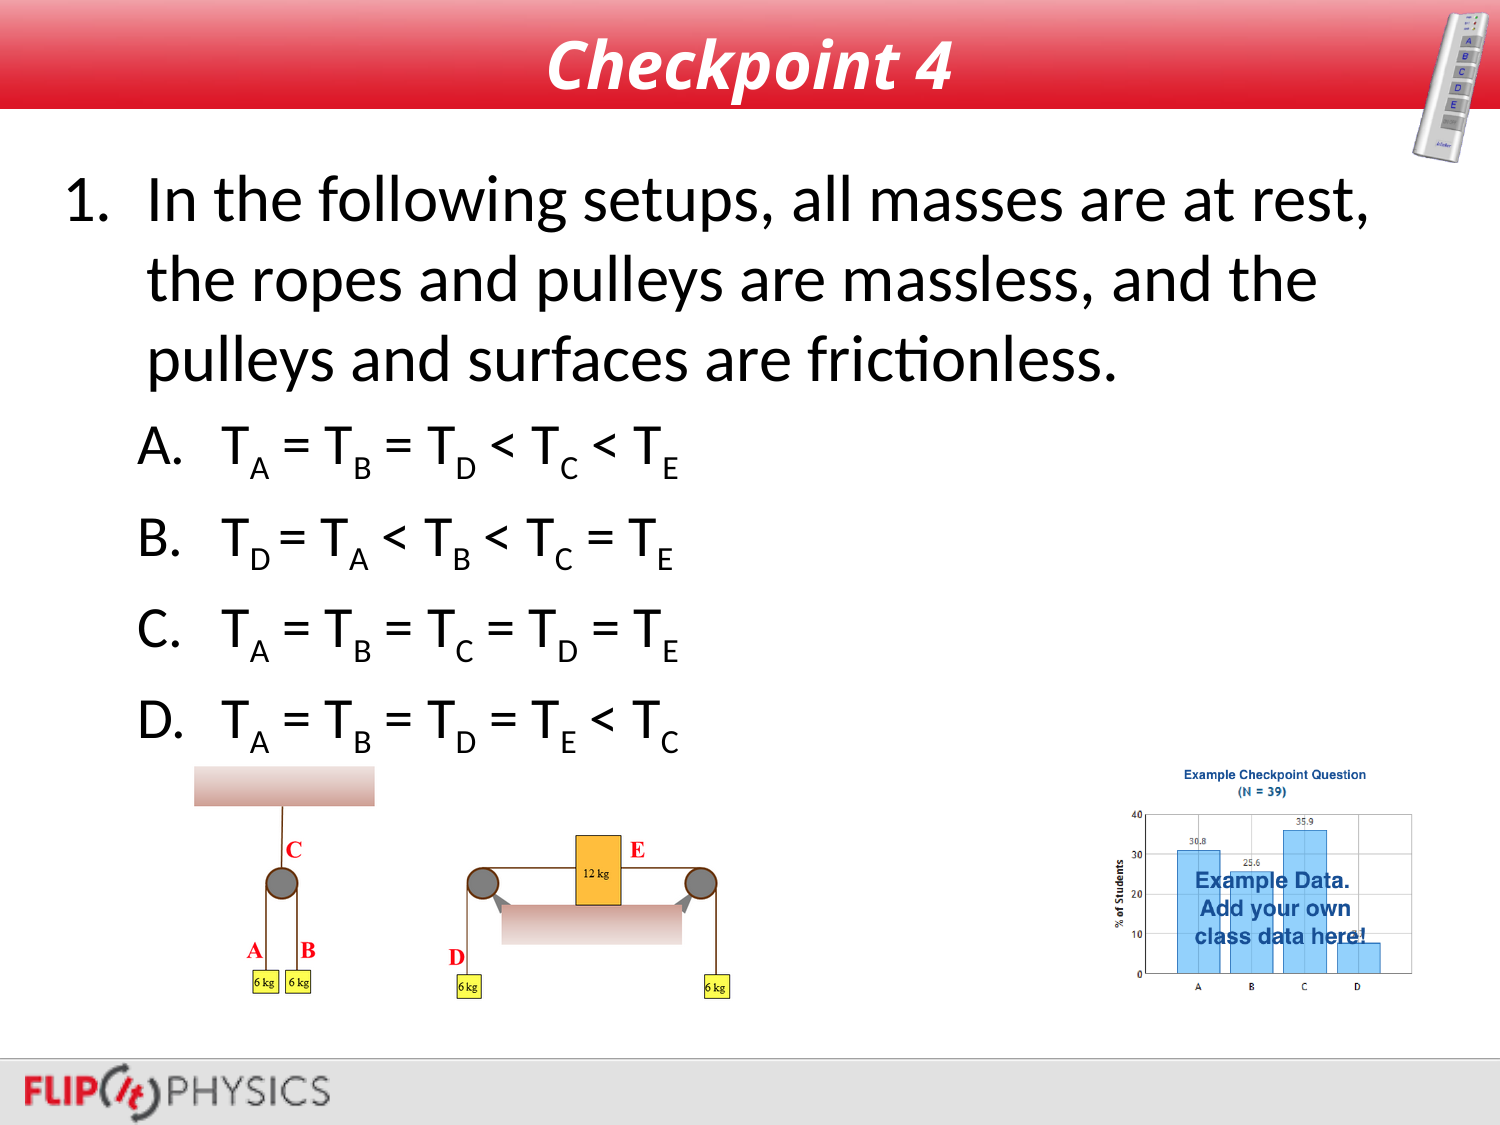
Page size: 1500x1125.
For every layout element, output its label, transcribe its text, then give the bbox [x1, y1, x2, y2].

picture [0, 0, 1500, 163]
picture [1097, 759, 1426, 1006]
picture [188, 759, 745, 1006]
title Checkpoint 4 [75, 15, 1425, 91]
picture [0, 1058, 1500, 1125]
list In the following setups, all masses are at rest, the ropes and pulleys are massless, and the pulleys and surfaces are frictionless. TA = TB = TD < TC < TE TD = TA < TB < TC = TE TA = TB = TC = TD = TE TA = TB = TD = TE < TC [47, 147, 1450, 1005]
